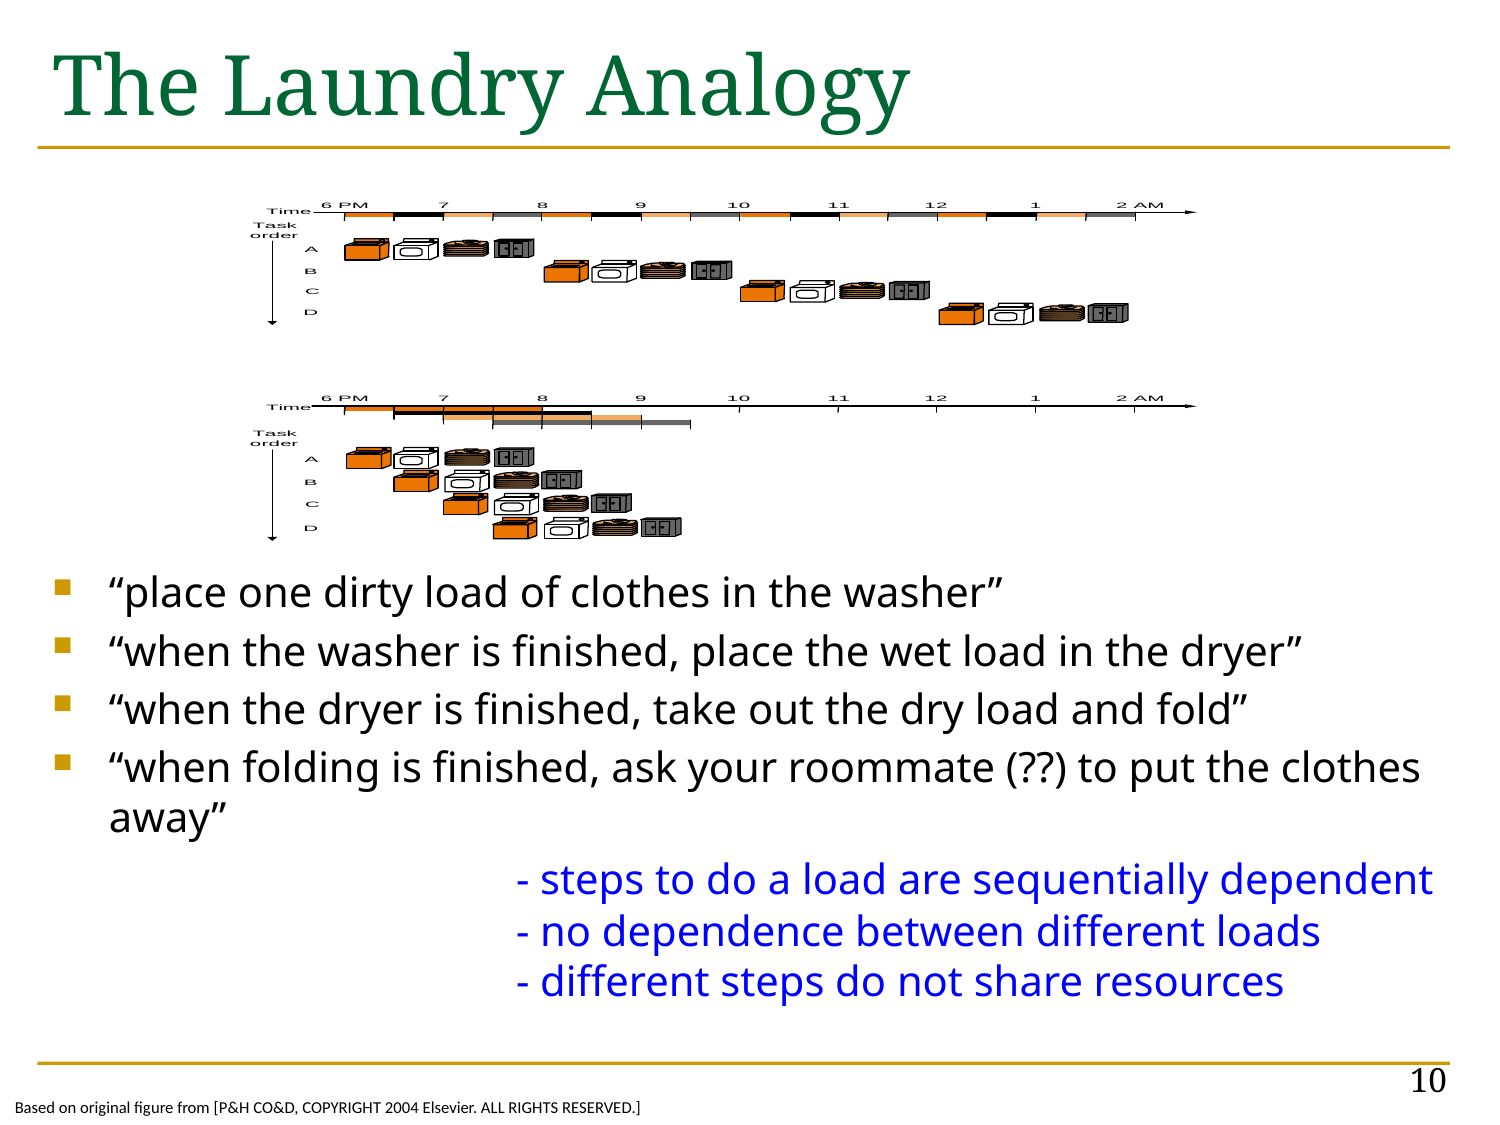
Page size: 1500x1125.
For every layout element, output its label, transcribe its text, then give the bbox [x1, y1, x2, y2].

title The Laundry Analogy [37, 24, 1450, 163]
list “place one dirty load of clothes in the washer” “when the washer is finished, place the wet load in the dryer” “when the dryer is finished, take out the dry load and fold” “when folding is finished, ask your roommate (??) to put the clothes away” [37, 163, 1450, 1016]
text_box Based on original figure from [P&H CO&D, COPYRIGHT 2004 Elsevier. ALL RIGHTS RESERVED.] [0, 1089, 775, 1125]
text_box - steps to do a load are sequentially dependent - no dependence between different loads - different steps do not share resources [144, 837, 1500, 1125]
picture [249, 199, 1201, 542]
